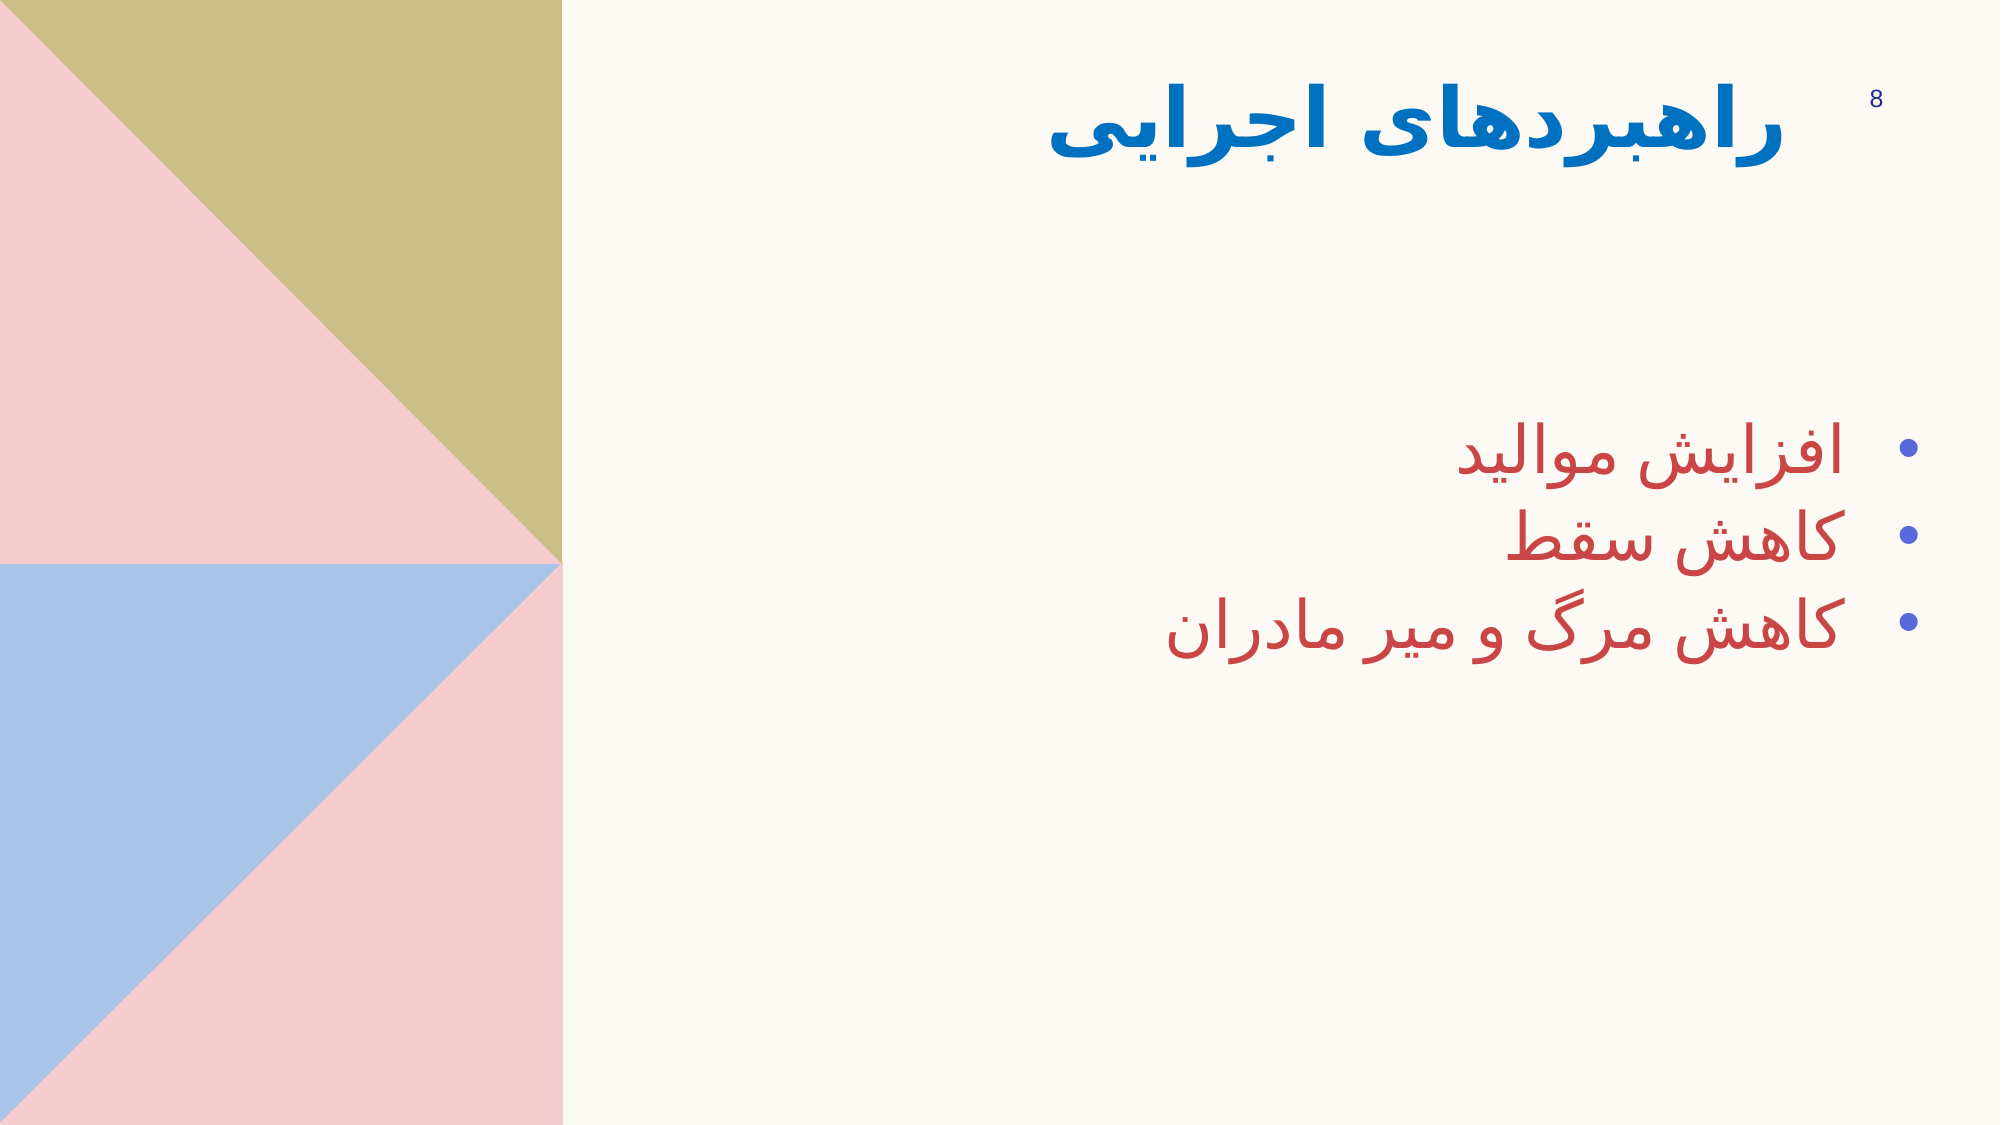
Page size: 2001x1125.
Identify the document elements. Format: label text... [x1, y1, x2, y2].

title راهبردهای اجرایی [693, 56, 1803, 240]
list افزایش موالید کاهش سقط کاهش مرگ و میر مادران [620, 399, 1937, 972]
slide_number 8 [1795, 75, 1958, 120]
